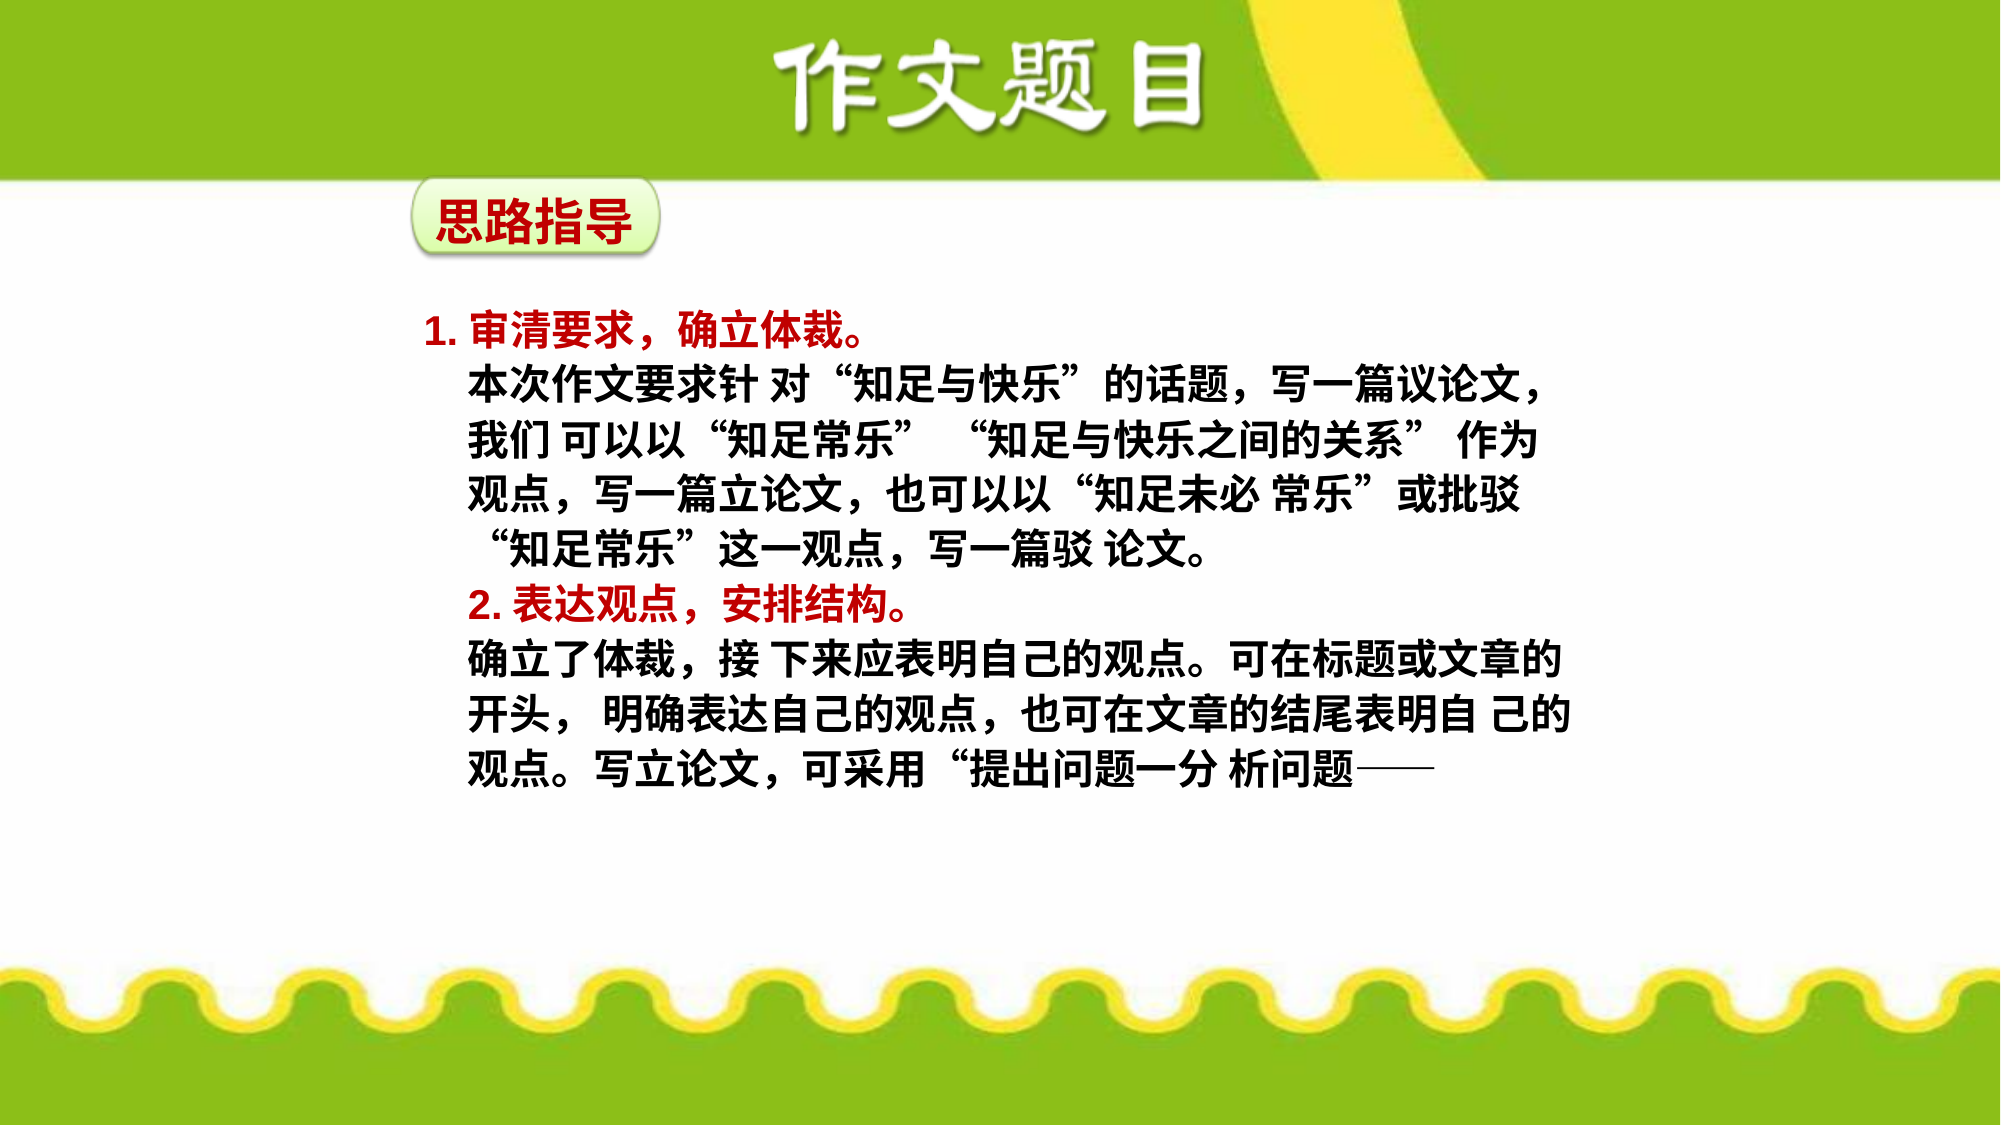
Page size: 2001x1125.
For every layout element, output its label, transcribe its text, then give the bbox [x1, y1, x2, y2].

picture [0, 0, 2001, 1125]
text_box 1.审清要求，确立体裁。 本次作文要求针 对“知足与快乐”的话题，写一篇议论文， 我们 可以以“知足常乐” “知足与快乐之间的关系” 作为观点，写一篇立论文，也可以以“知足未必 常乐”或批驳“知足常乐”这一观点，写一篇驳 论文。 2.表达观点，安排结构。 确立了体裁，接 下来应表明自己的观点。可在标题或文章的开头， 明确表达自己的观点，也可在文章的结尾表明自 己的观点。写立论文，可采用“提出问题一分 析问题—— [408, 290, 1592, 801]
text_box 思路指导 [335, 165, 653, 258]
